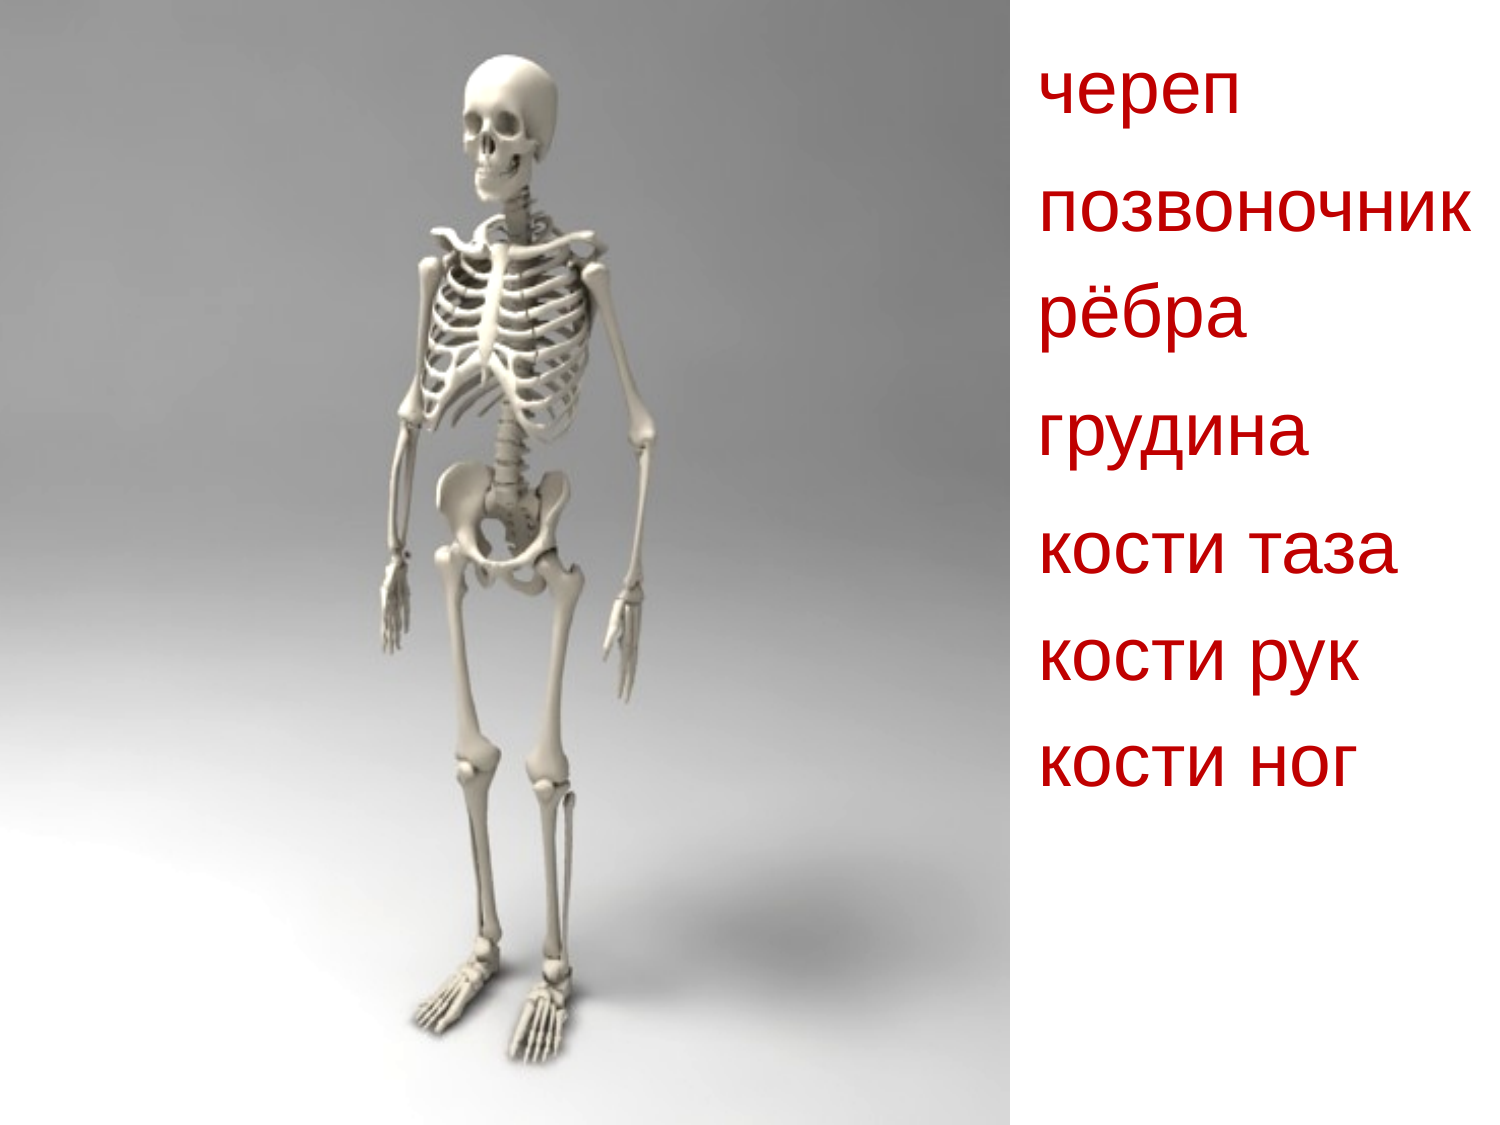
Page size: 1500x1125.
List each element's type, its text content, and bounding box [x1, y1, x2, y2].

picture [0, 0, 1011, 1125]
text_box рёбра [1022, 255, 1263, 361]
text_box кости рук [1023, 597, 1375, 703]
text_box череп [1022, 30, 1258, 136]
text_box позвоночник [1023, 148, 1487, 254]
text_box кости ног [1023, 704, 1374, 809]
text_box кости таза [1023, 491, 1414, 597]
text_box грудина [1023, 373, 1325, 479]
